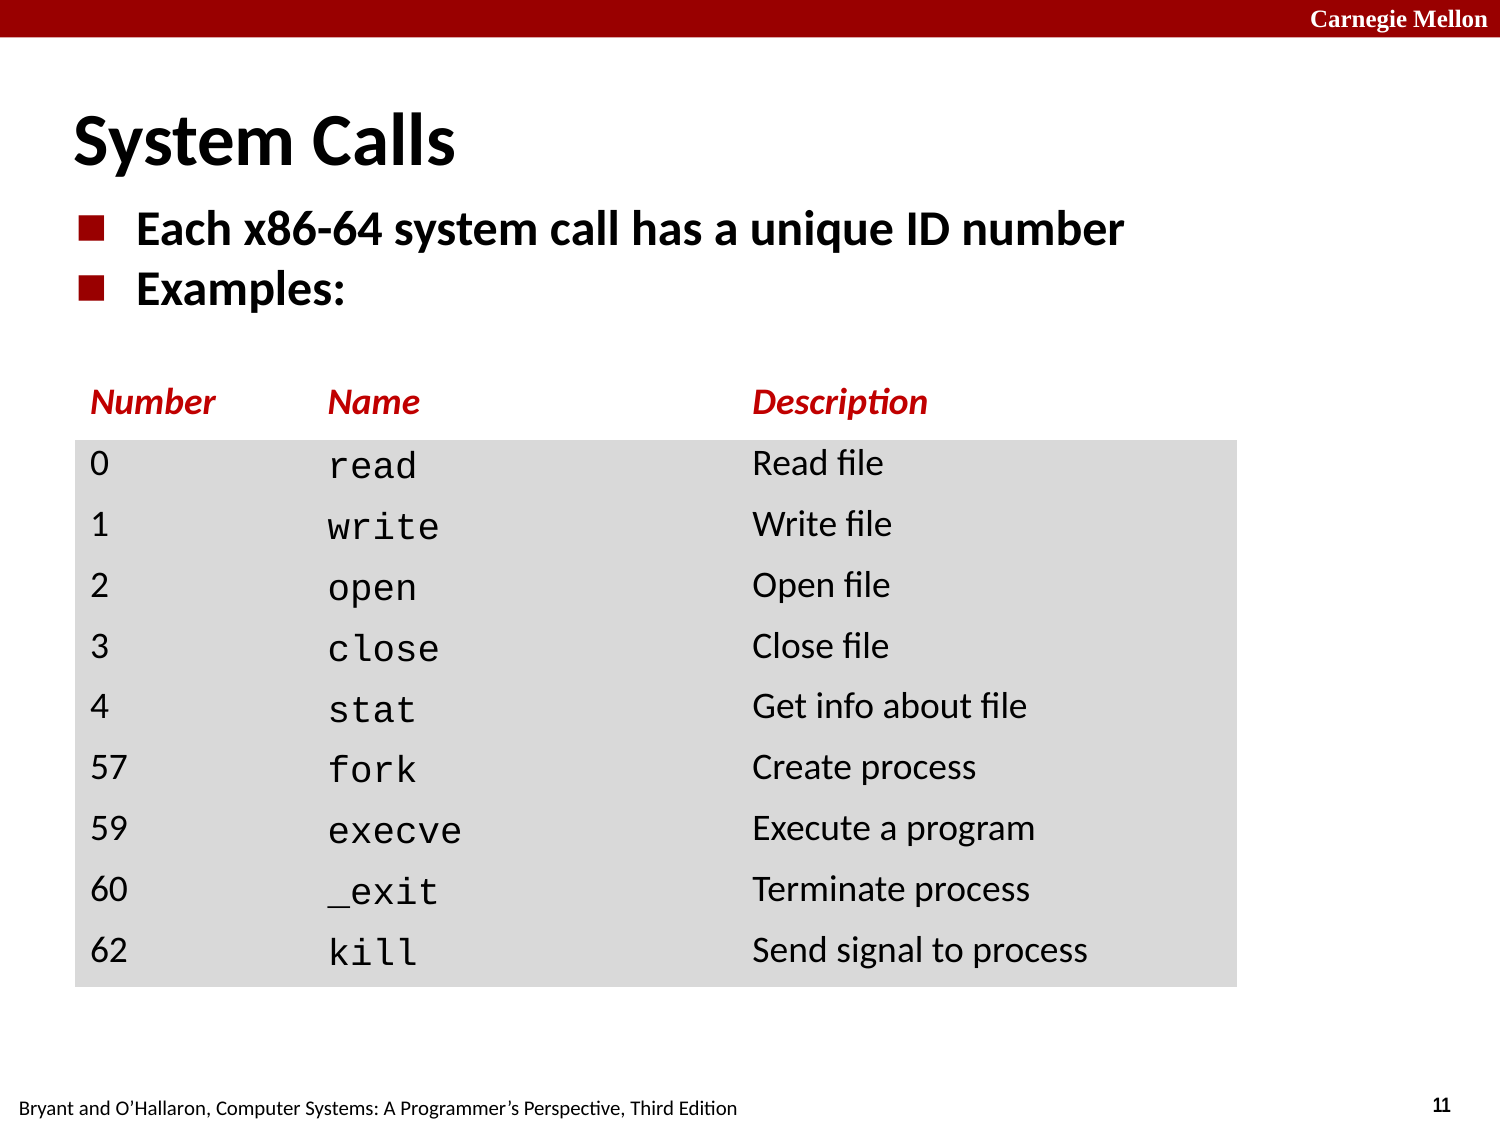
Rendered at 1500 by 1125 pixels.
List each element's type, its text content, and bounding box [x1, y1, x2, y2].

title System Calls [58, 72, 1305, 199]
text_box Each x86-64 system call has a unique ID number Examples: [65, 200, 1361, 1075]
